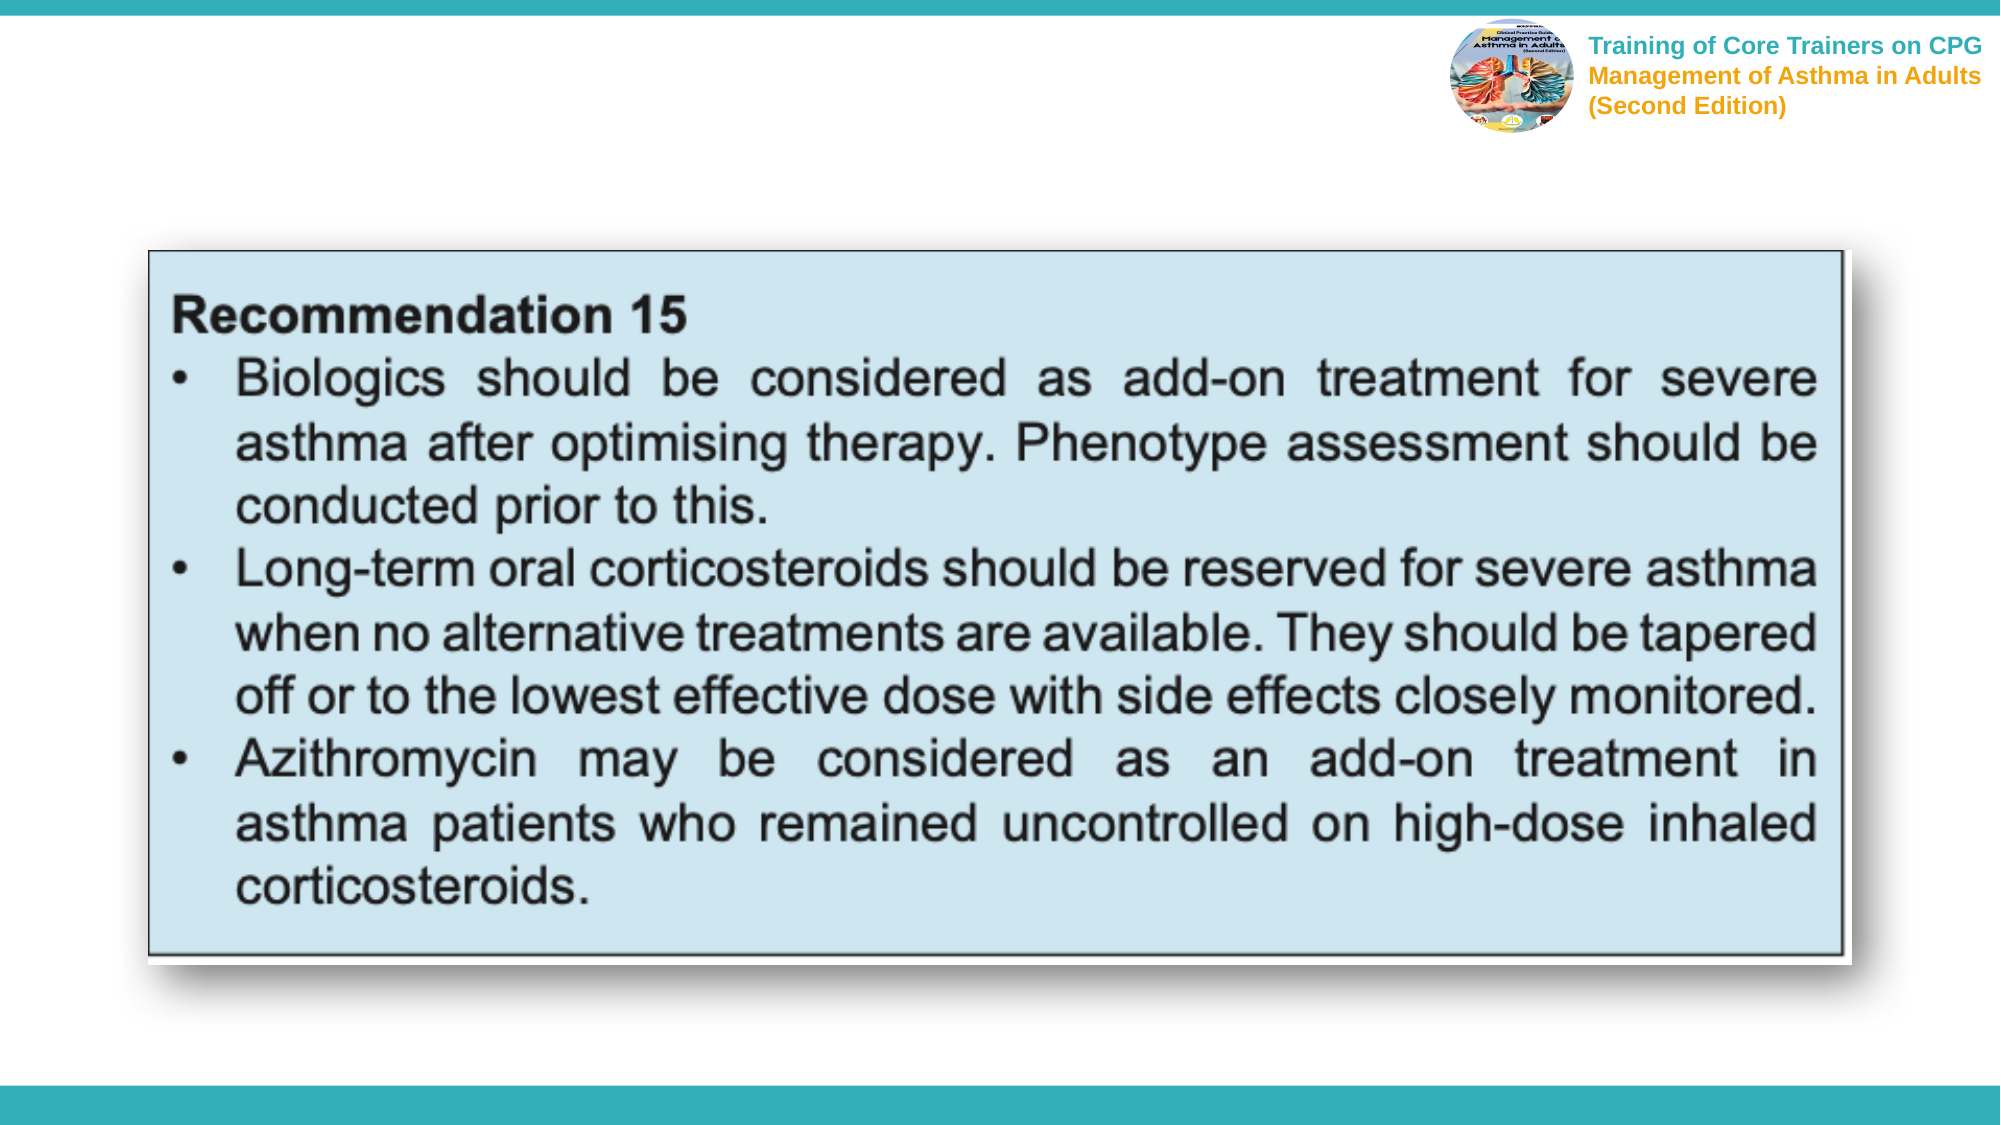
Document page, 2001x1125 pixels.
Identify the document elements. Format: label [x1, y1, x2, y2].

picture [1449, 18, 1574, 133]
picture [148, 250, 1852, 965]
